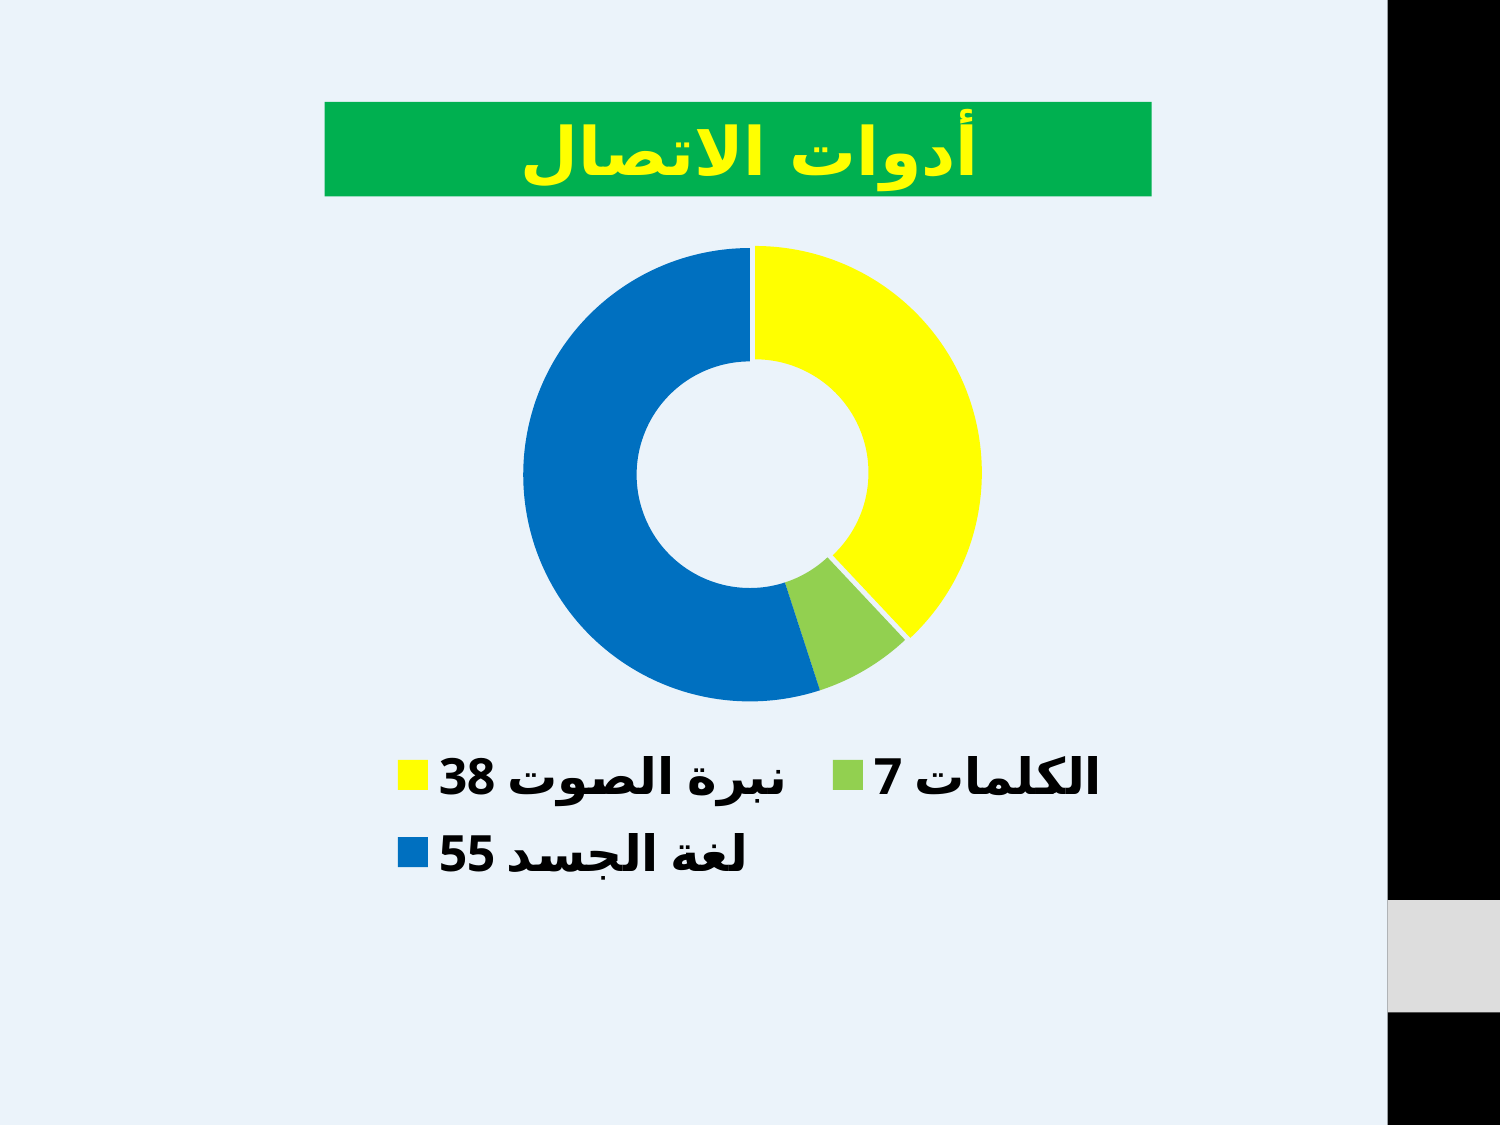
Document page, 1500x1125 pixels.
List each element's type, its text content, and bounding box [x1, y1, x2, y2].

chart [249, 228, 1251, 897]
text_box أدوات الاتصال [324, 101, 1152, 197]
